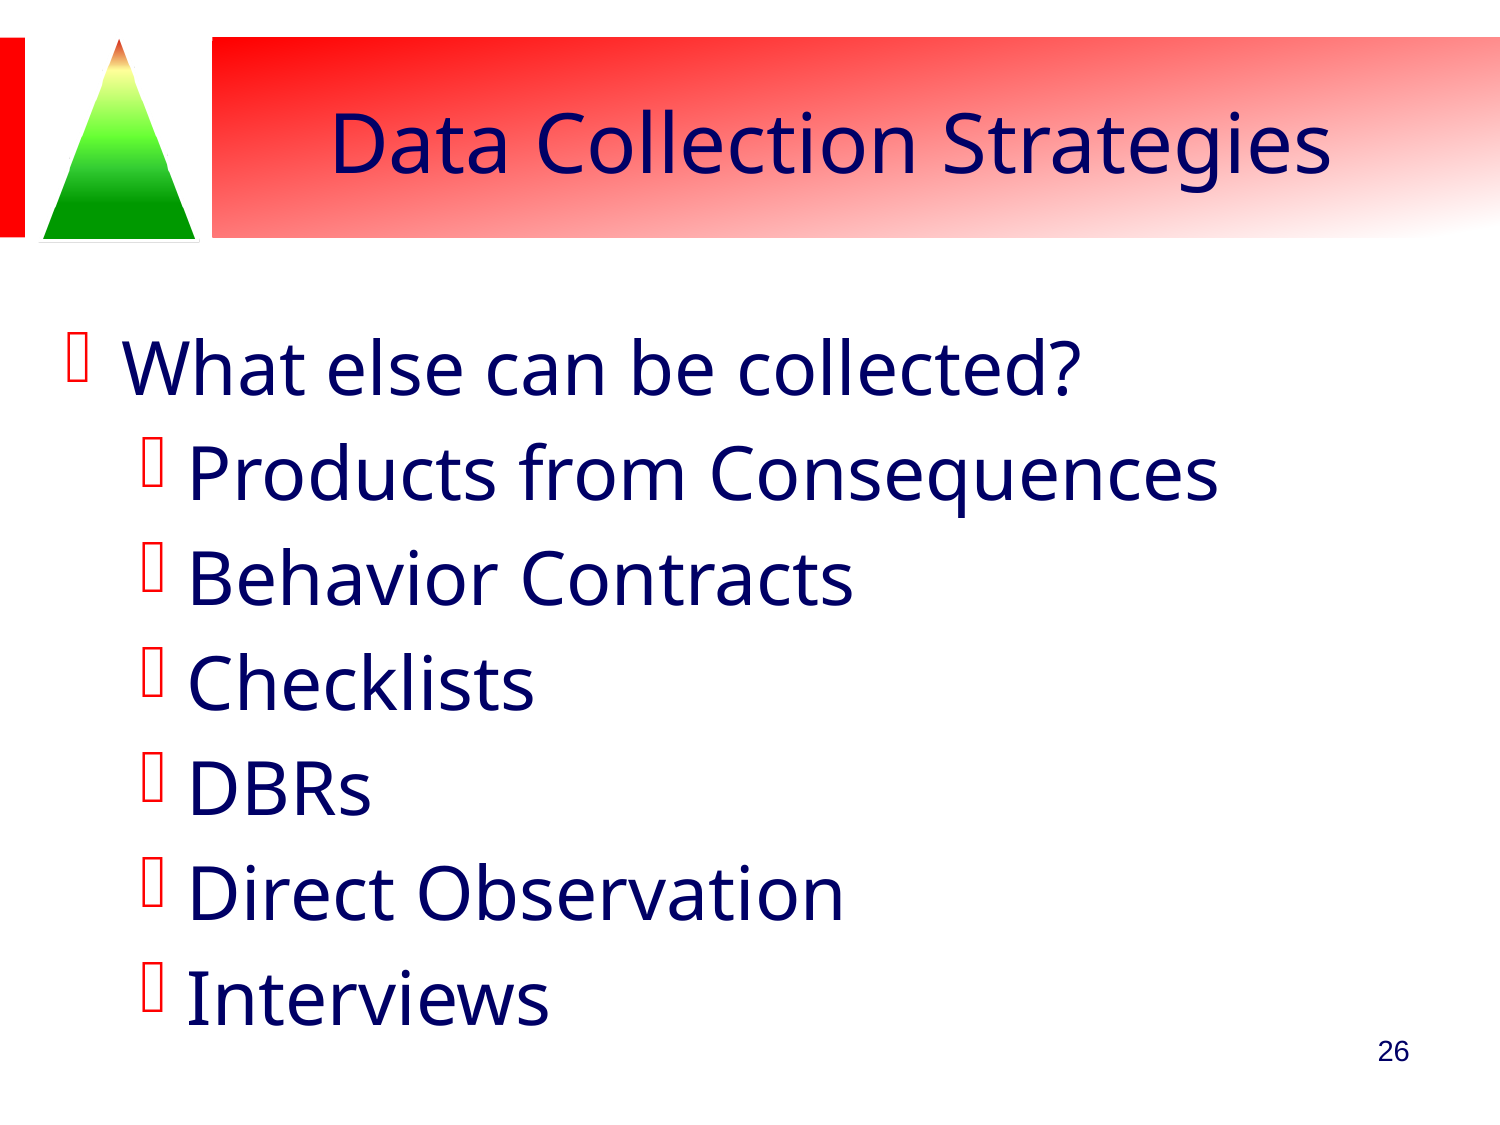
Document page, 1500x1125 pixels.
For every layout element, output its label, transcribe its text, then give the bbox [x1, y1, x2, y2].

title Data Collection Strategies [237, 37, 1426, 243]
list What else can be collected? Products from Consequences Behavior Contracts Checklists DBRs Direct Observation Interviews [49, 312, 1426, 1006]
picture [37, 30, 200, 243]
slide_number 26 [1074, 1024, 1426, 1103]
